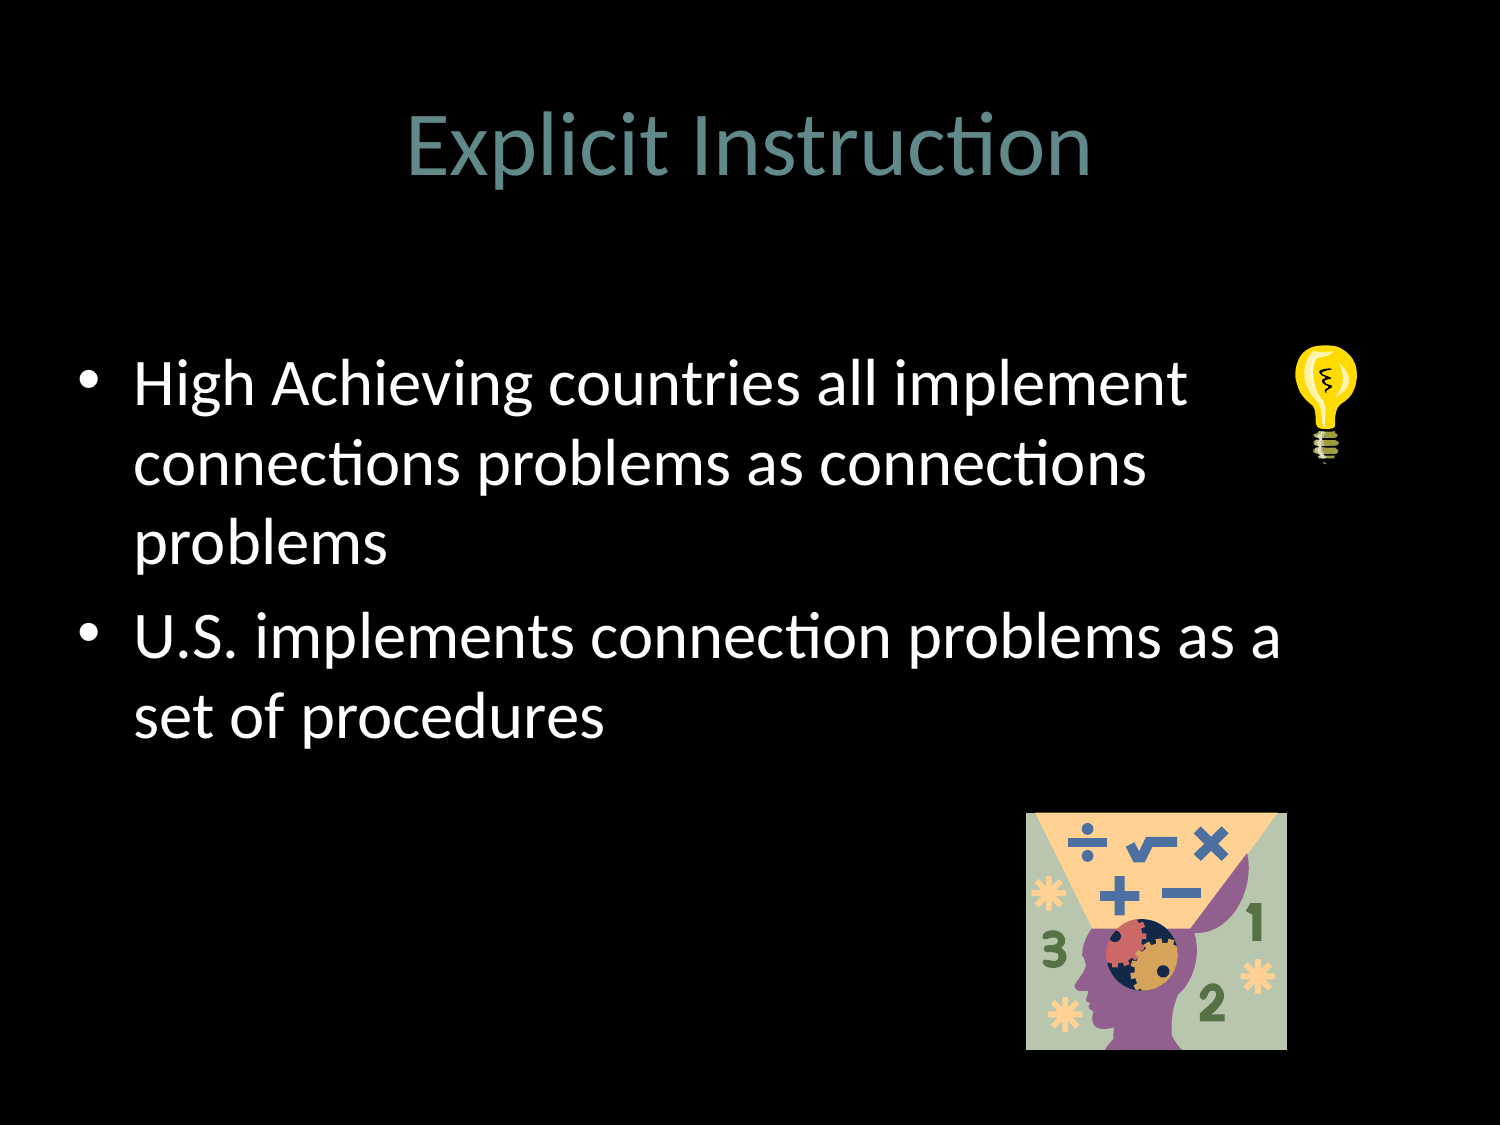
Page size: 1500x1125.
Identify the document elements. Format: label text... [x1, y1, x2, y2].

list High Achieving countries all implement connections problems as connections problems U.S. implements connection problems as a set of procedures [62, 331, 1388, 1050]
title Explicit Instruction [75, 45, 1425, 233]
picture [1287, 340, 1364, 466]
picture [1025, 812, 1288, 1051]
